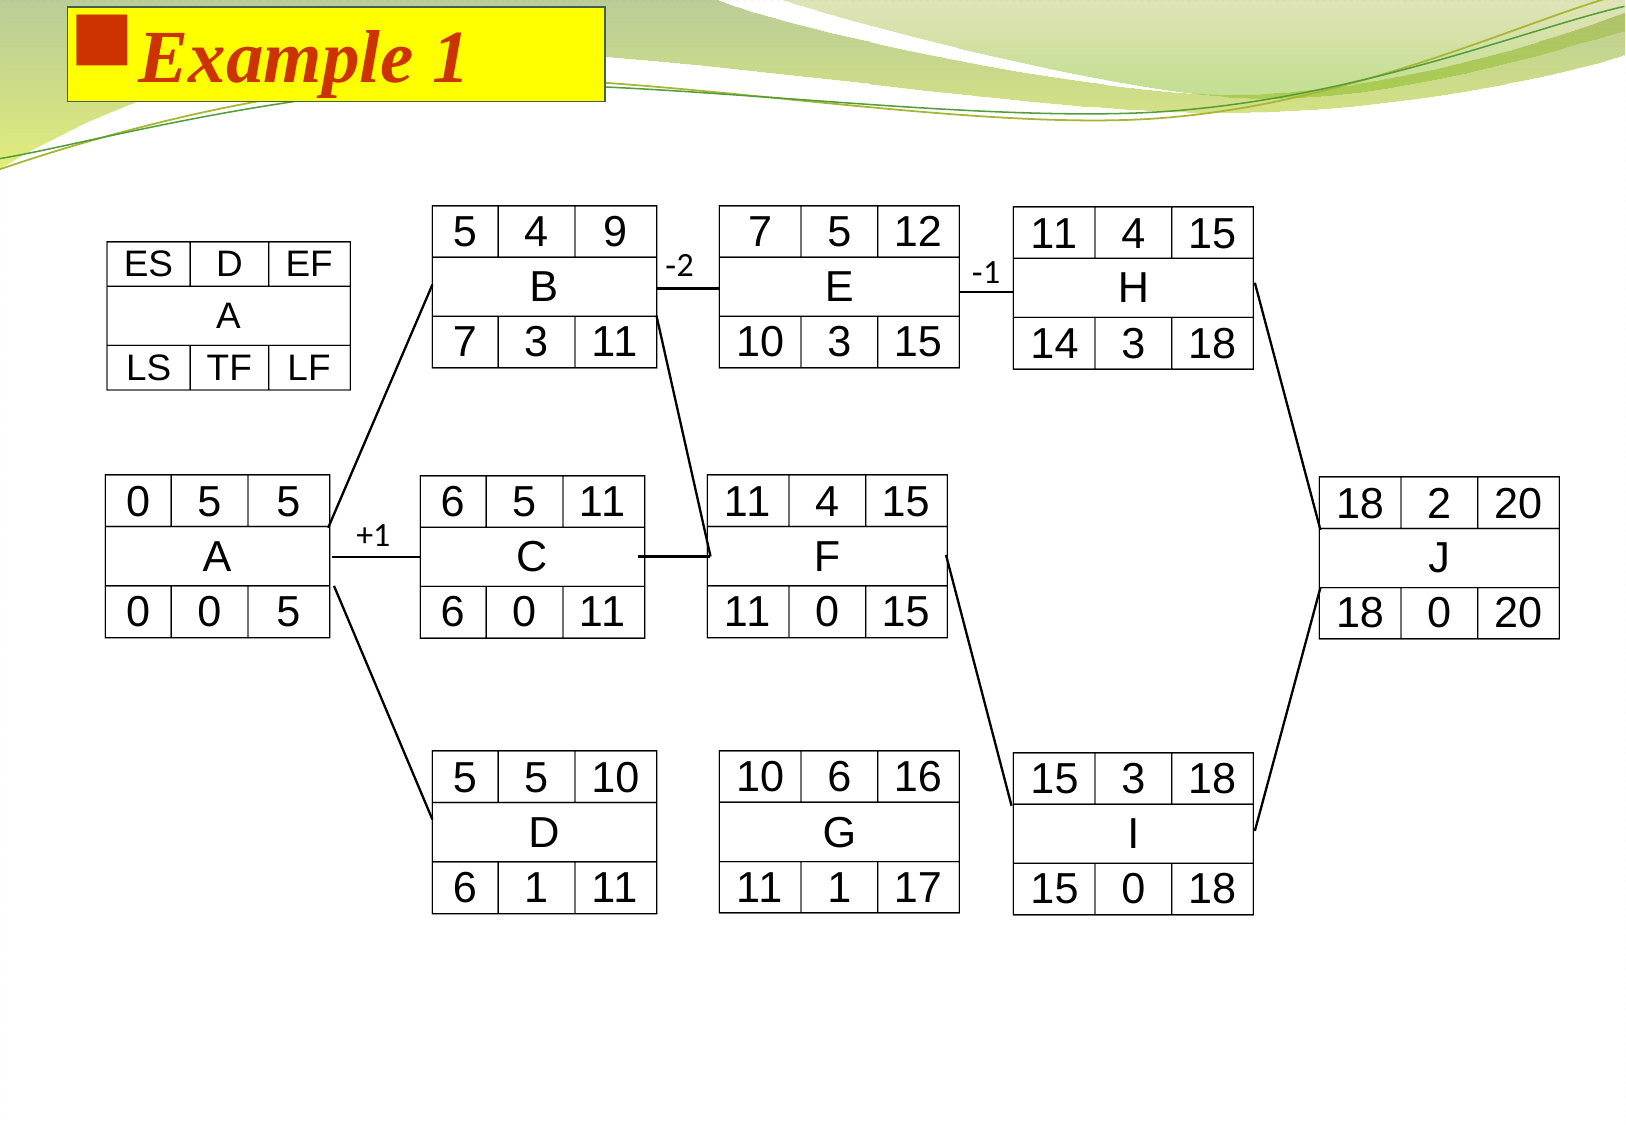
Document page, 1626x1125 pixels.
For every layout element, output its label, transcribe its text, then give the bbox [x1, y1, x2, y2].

text_box Example 1 [67, 7, 606, 102]
picture [81, 169, 1576, 942]
